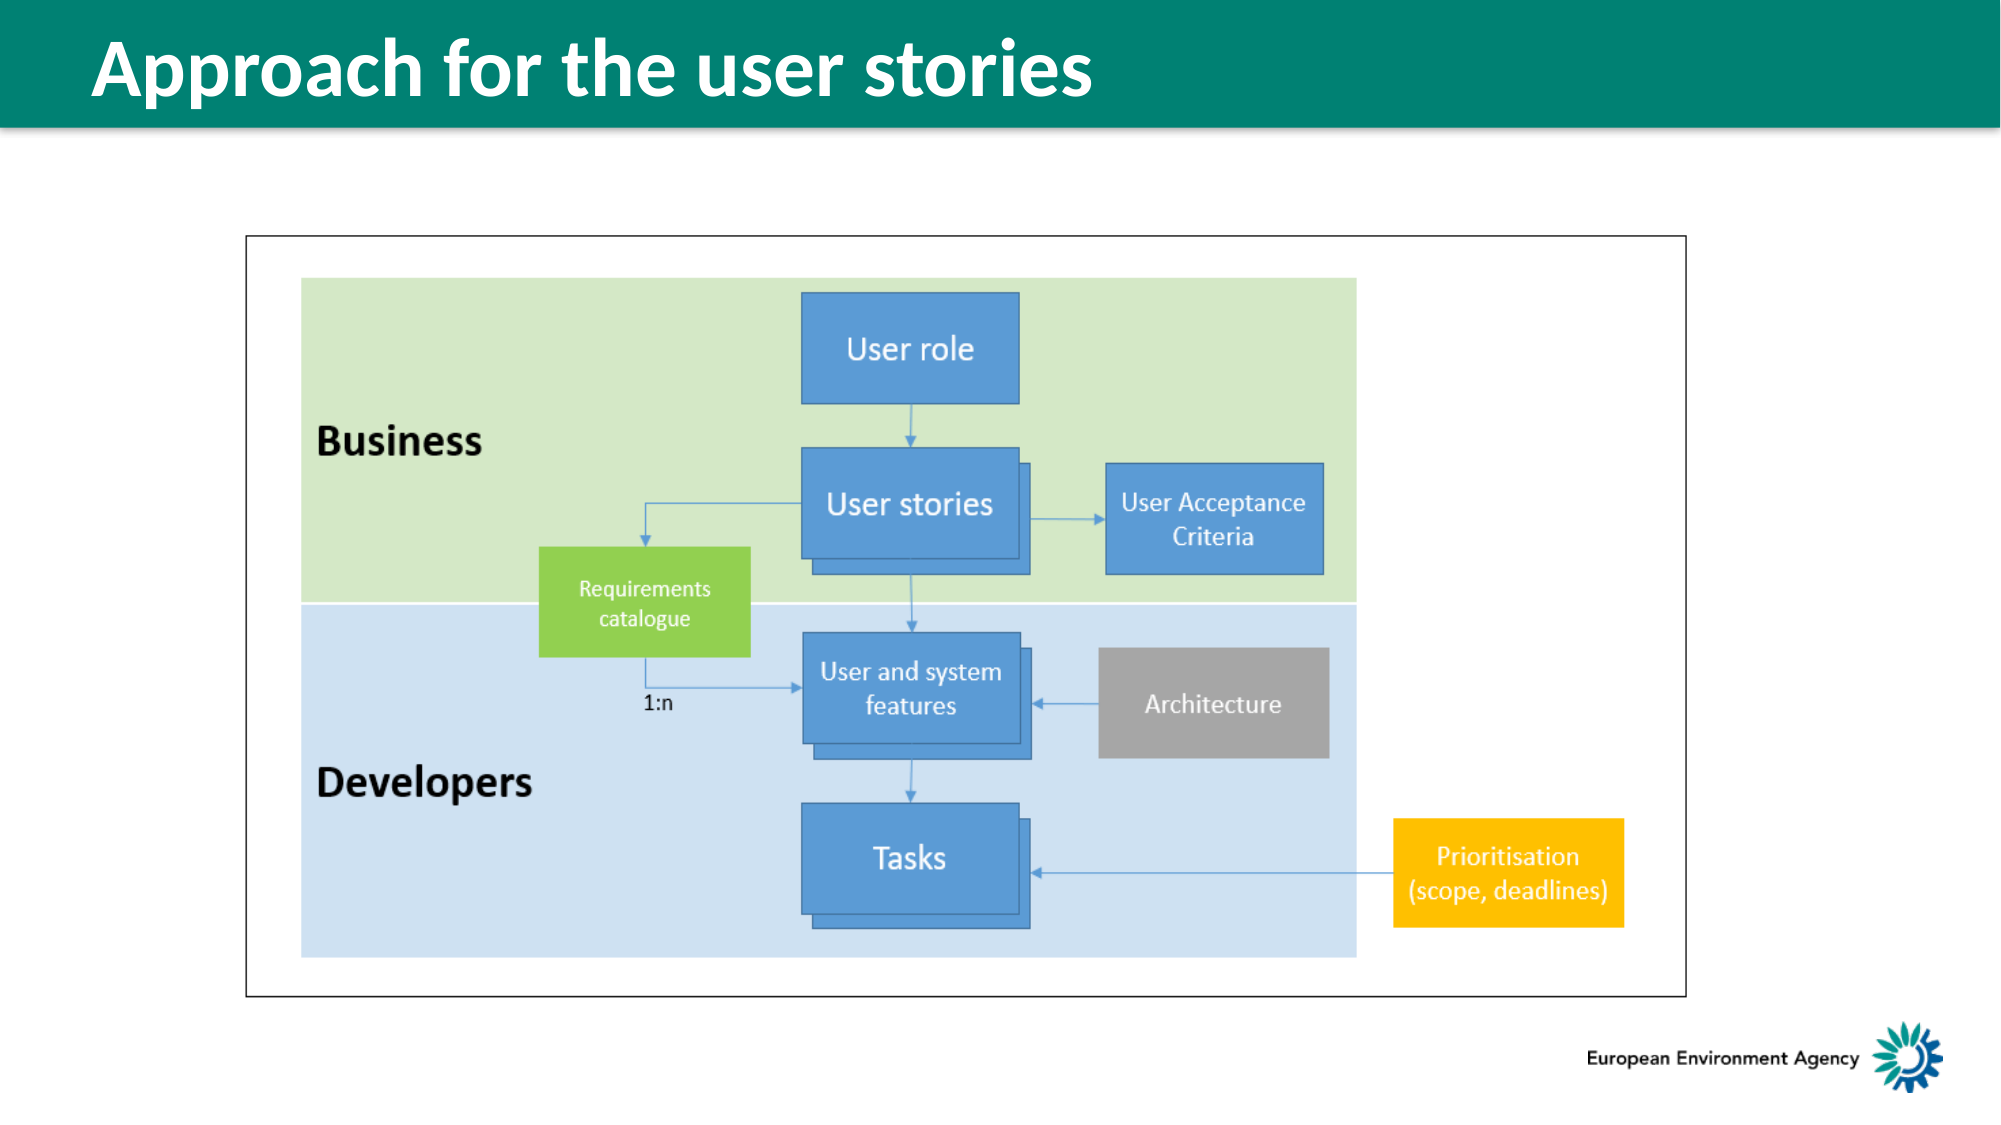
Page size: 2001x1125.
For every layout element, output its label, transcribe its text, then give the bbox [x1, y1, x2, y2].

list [243, 234, 1692, 1000]
list Approach for the user stories [76, 5, 1922, 117]
picture [1588, 1021, 1943, 1093]
